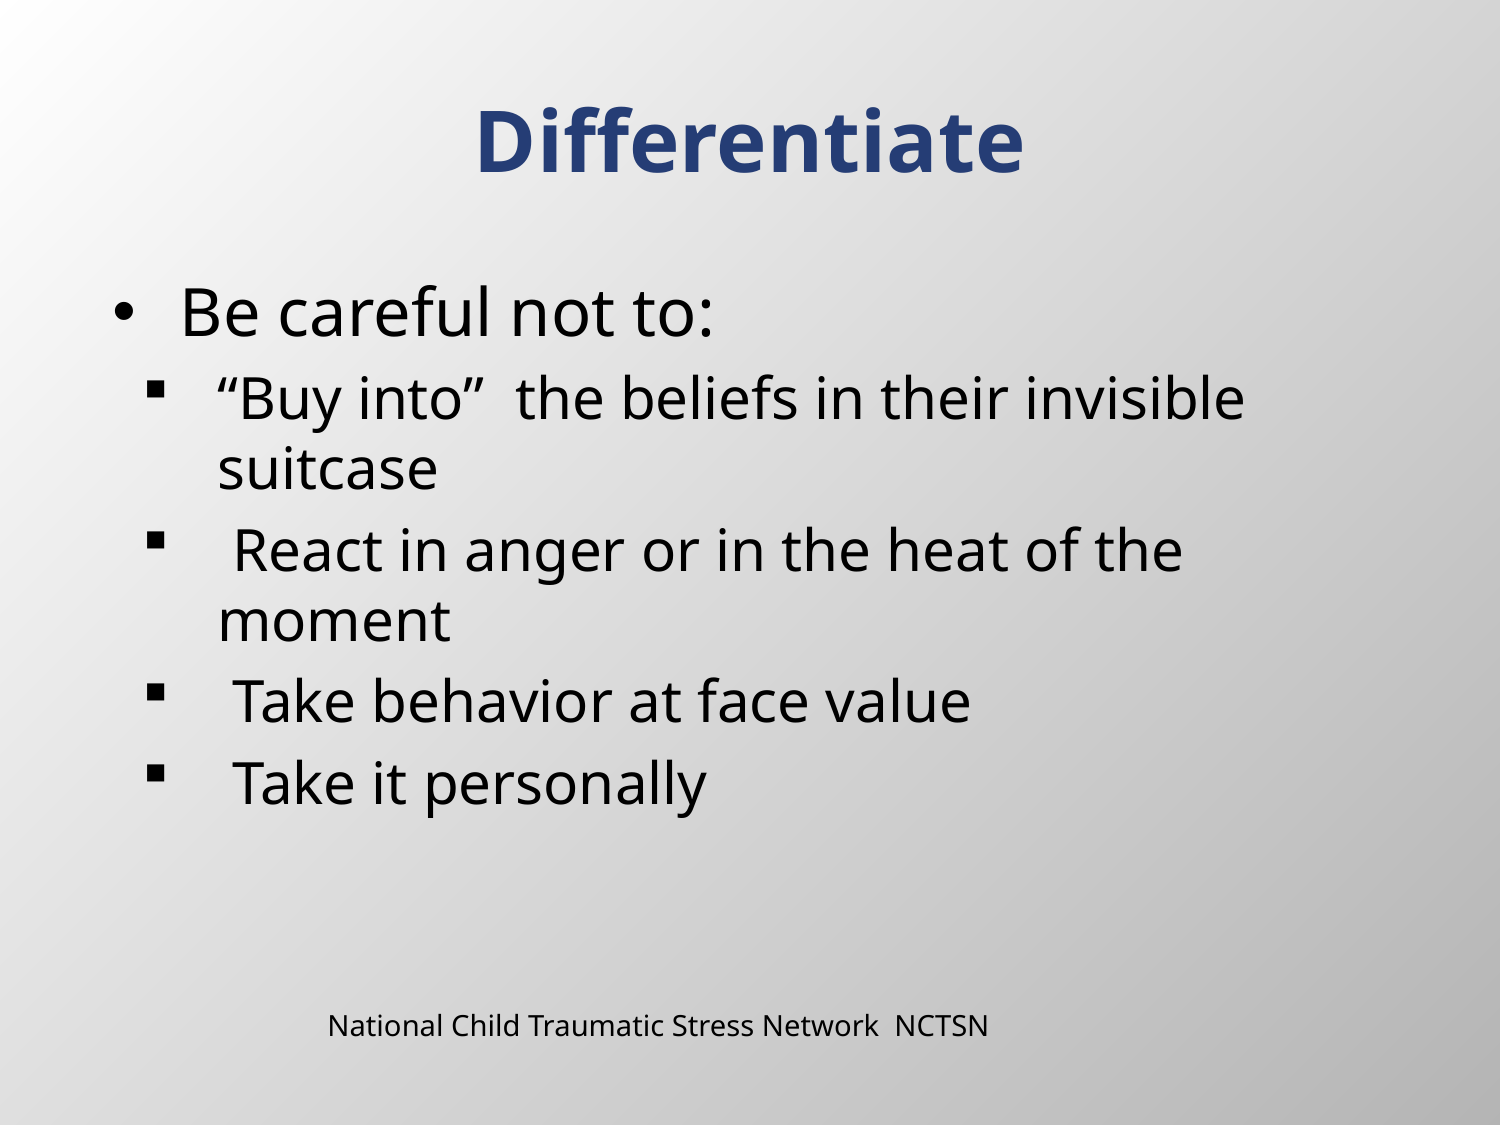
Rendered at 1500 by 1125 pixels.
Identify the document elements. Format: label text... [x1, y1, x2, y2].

title Differentiate [75, 45, 1425, 233]
list Be careful not to: “Buy into” the beliefs in their invisible suitcase React in anger or in the heat of the moment Take behavior at face value Take it personally [75, 262, 1425, 1035]
text_box National Child Traumatic Stress Network NCTSN [312, 999, 1138, 1050]
